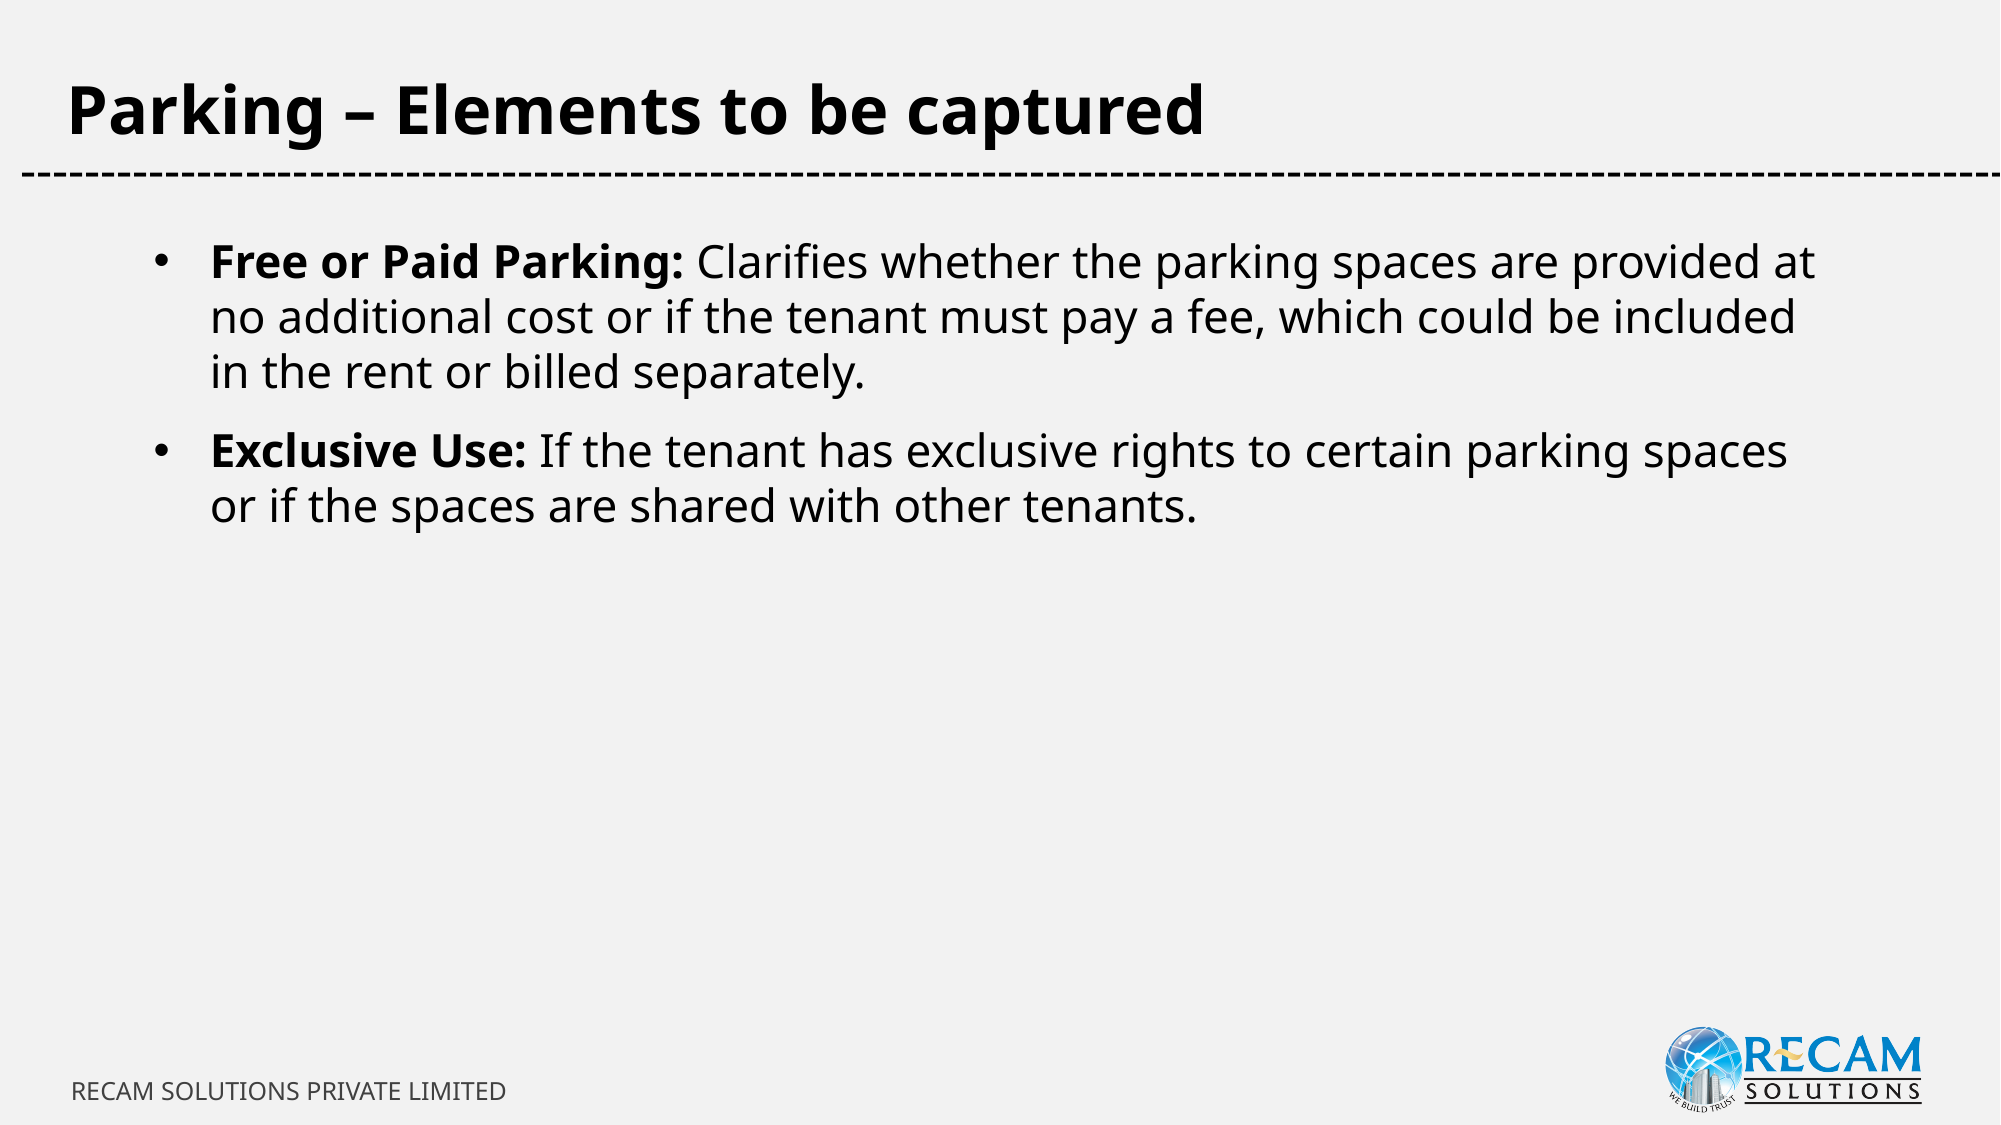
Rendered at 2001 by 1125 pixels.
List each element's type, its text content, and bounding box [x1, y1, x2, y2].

footer RECAM SOLUTIONS PRIVATE LIMITED [70, 1073, 971, 1107]
picture [1652, 1014, 1935, 1125]
text_box Free or Paid Parking: Clarifies whether the parking spaces are provided at no additional cost or if the tenant must pay a fee, which could be included in the rent or billed separately. Exclusive Use: If the tenant has exclusive rights to certain parking spaces or if the spaces are shared with other tenants. [138, 224, 1842, 540]
text_box Parking – Elements to be captured [51, 60, 1520, 131]
text_box ----------------------------------------------------------------------------------------------------------------------------- [6, 131, 2000, 207]
